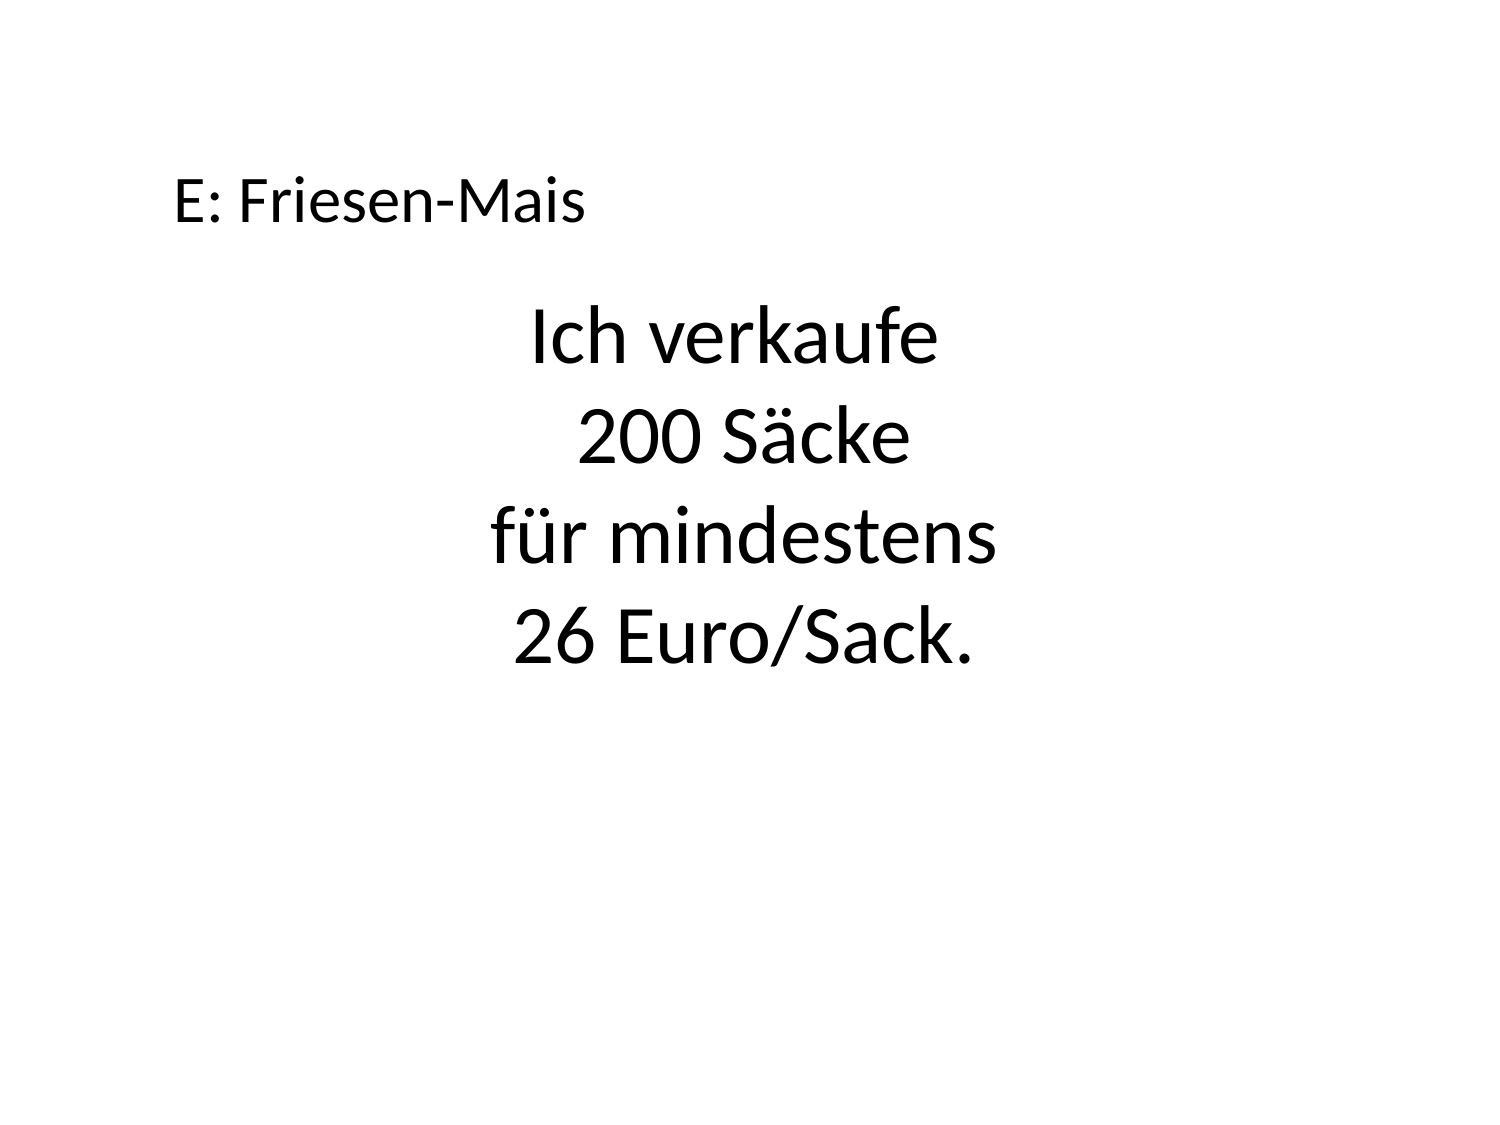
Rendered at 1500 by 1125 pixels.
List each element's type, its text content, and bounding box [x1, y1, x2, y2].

text_box E: Friesen-Mais Ich verkaufe 200 Säcke für mindestens 26 Euro/Sack. [158, 147, 1330, 688]
